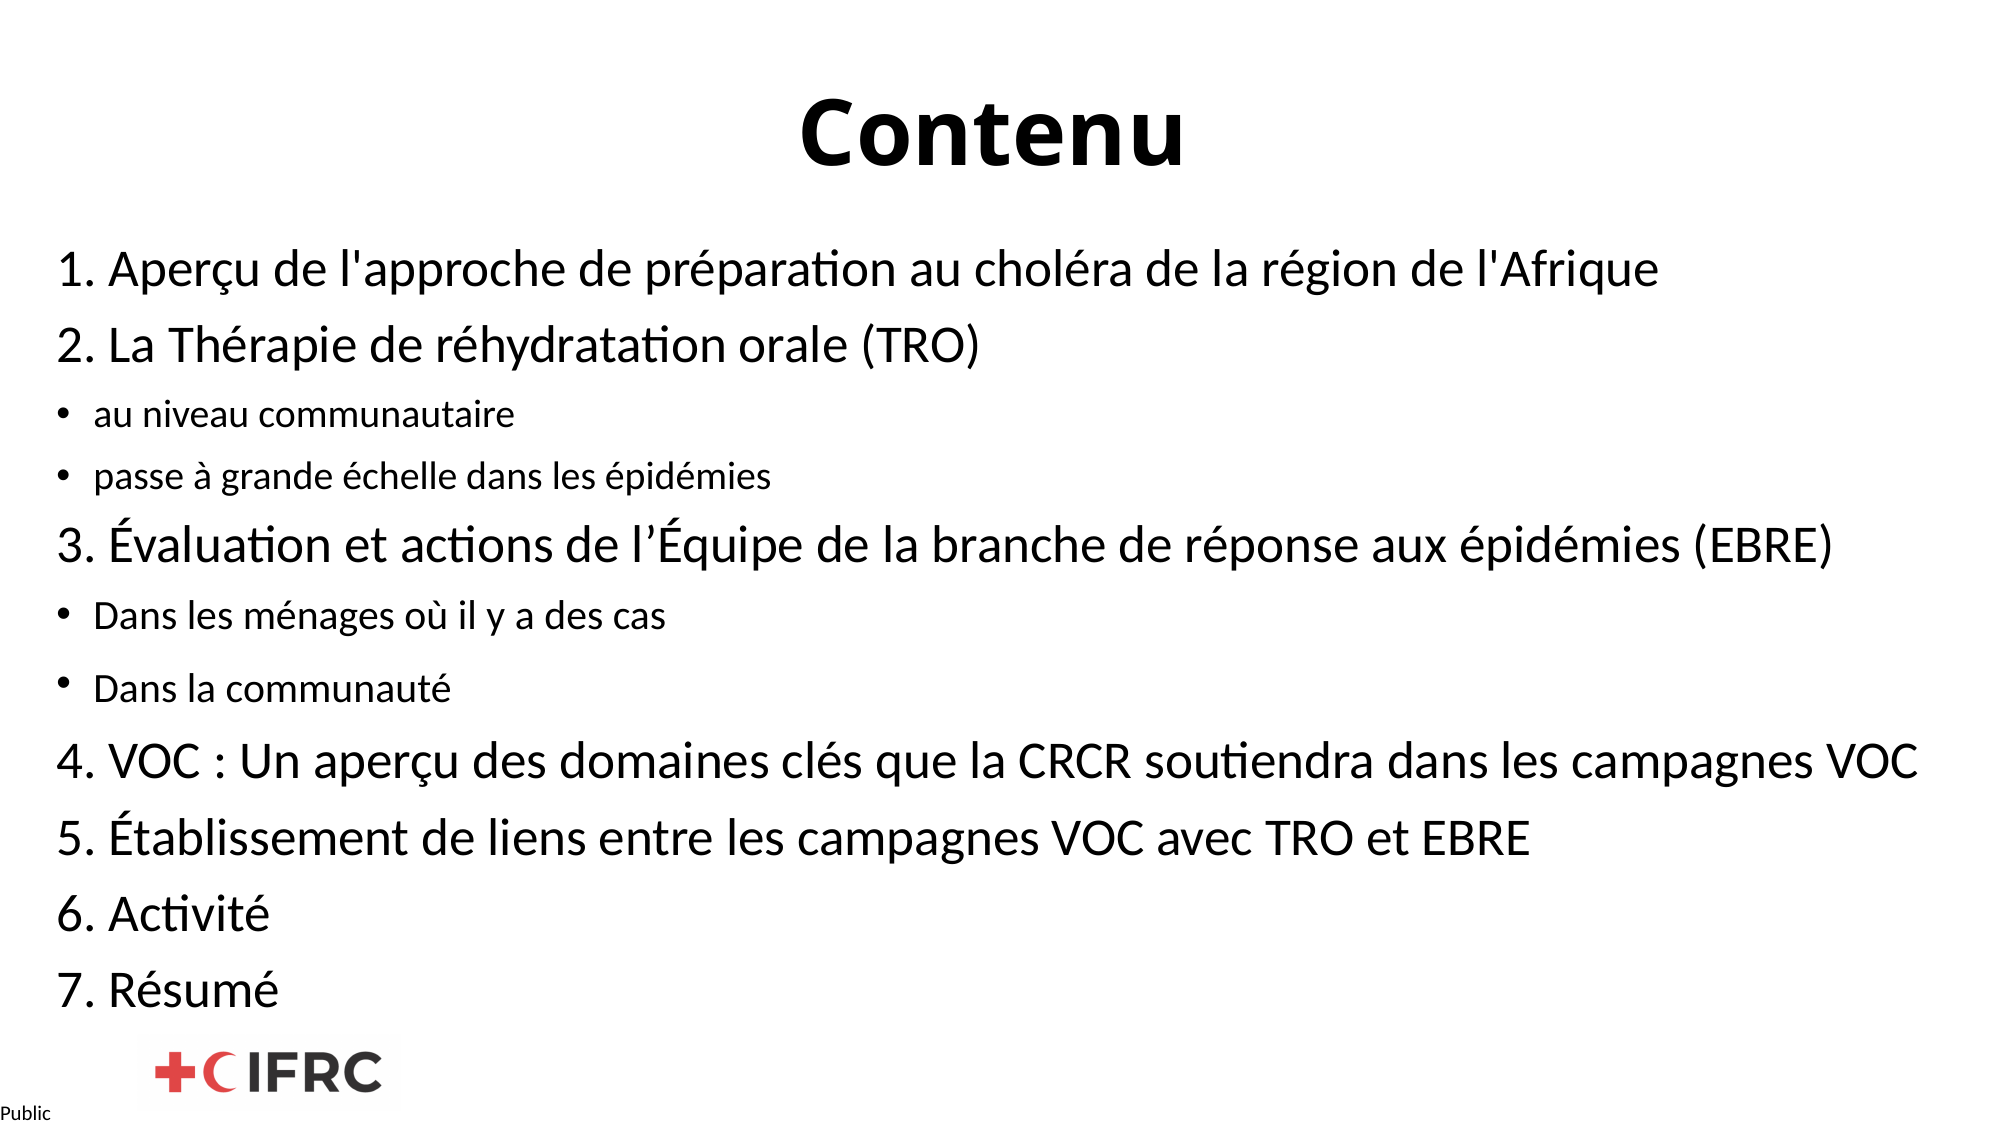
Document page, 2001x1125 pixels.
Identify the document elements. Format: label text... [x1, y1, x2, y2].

picture [137, 1039, 401, 1111]
list 1. Aperçu de l'approche de préparation au choléra de la région de l'Afrique 2. La Thérapie de réhydratation orale (TRO) au niveau communautaire passe à grande échelle dans les épidémies 3. Évaluation et actions de l’Équipe de la branche de réponse aux épidémies (EBRE) Dans les ménages où il y a des cas Dans la communauté 4. VOC : Un aperçu des domaines clés que la CRCR soutiendra dans les campagnes VOC 5. Établissement de liens entre les campagnes VOC avec TRO et EBRE 6. Activité 7. Résumé [41, 233, 1983, 1039]
title Contenu [130, 26, 1856, 233]
